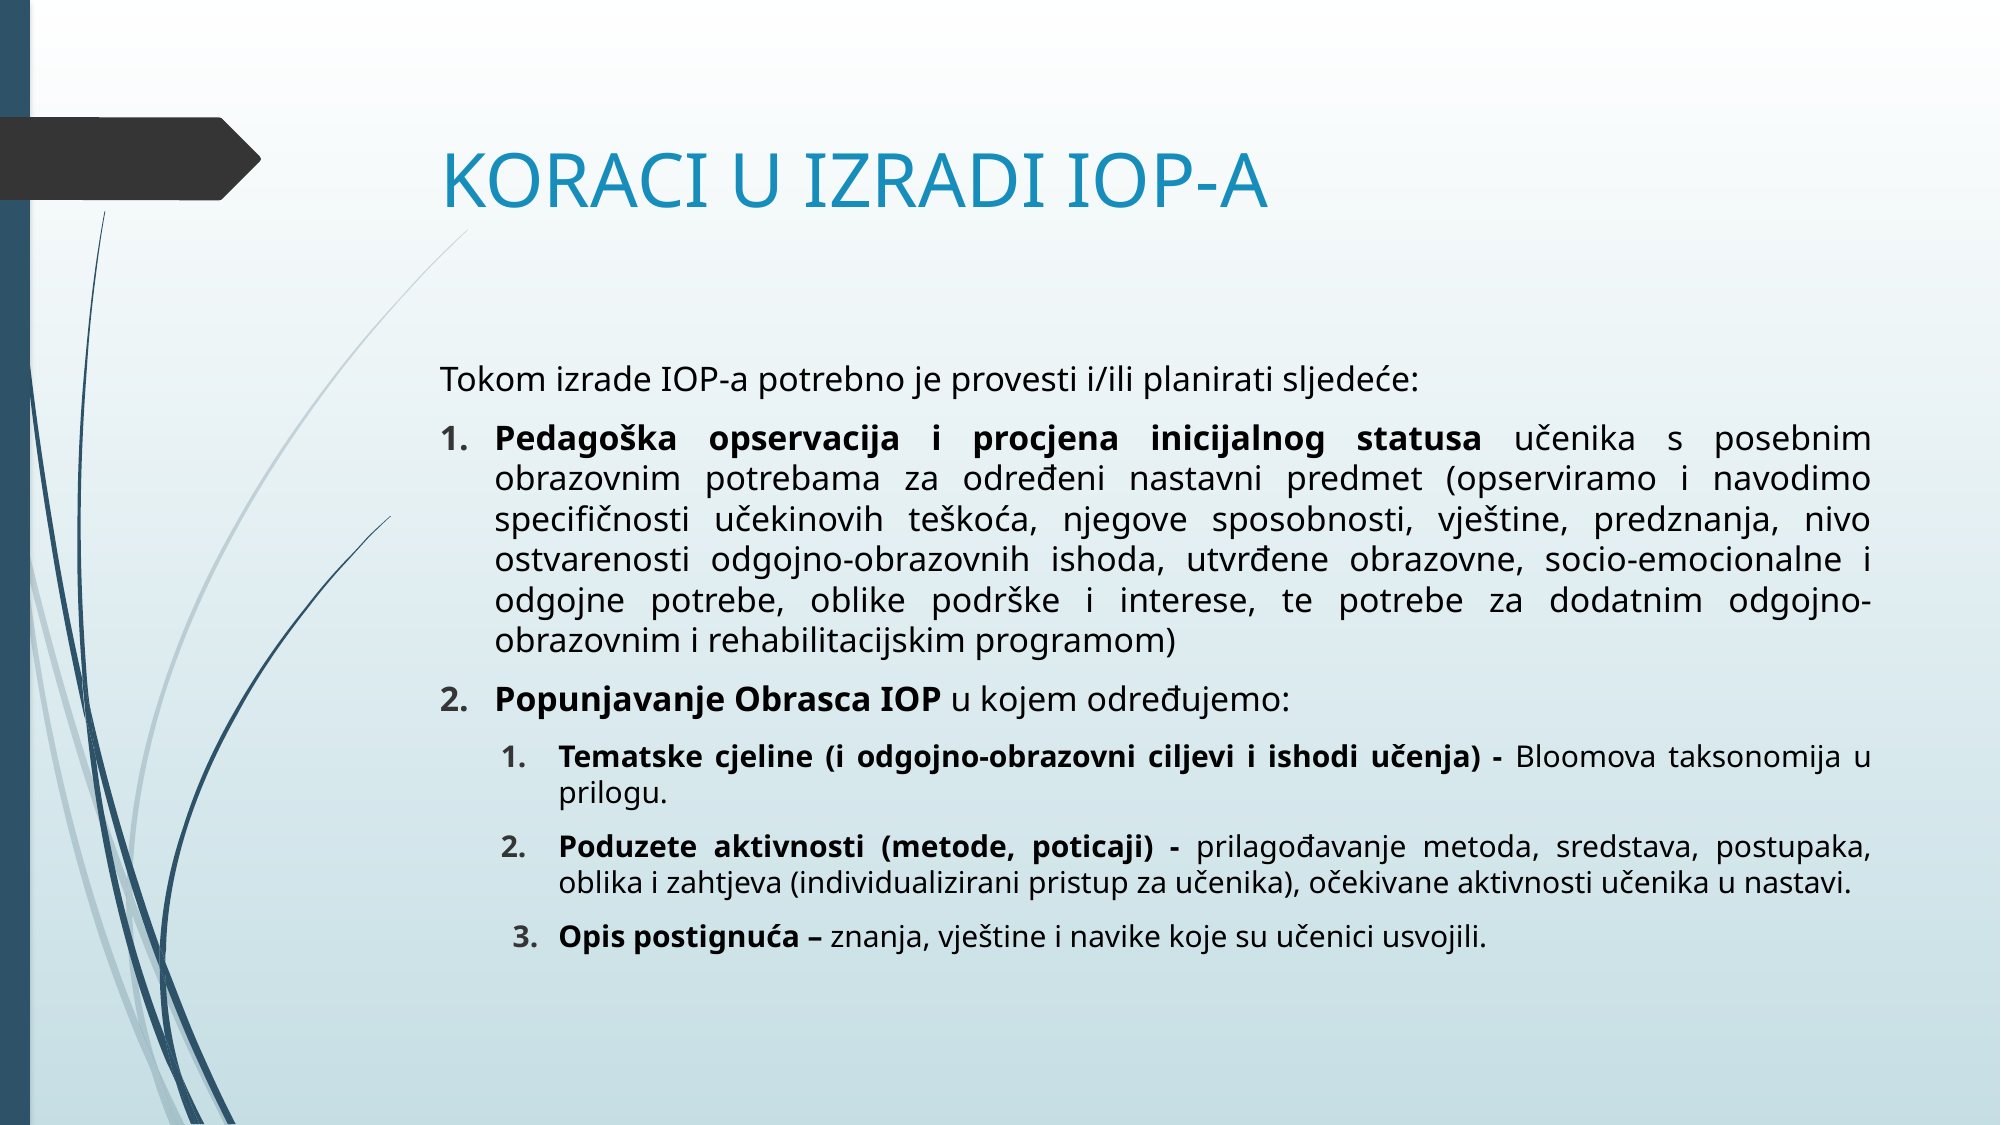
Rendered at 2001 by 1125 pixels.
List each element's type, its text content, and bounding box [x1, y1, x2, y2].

list Tokom izrade IOP-a potrebno je provesti i/ili planirati sljedeće: Pedagoška opservacija i procjena inicijalnog statusa učenika s posebnim obrazovnim potrebama za određeni nastavni predmet (opserviramo i navodimo specifičnosti učekinovih teškoća, njegove sposobnosti, vještine, predznanja, nivo ostvarenosti odgojno-obrazovnih ishoda, utvrđene obrazovne, socio-emocionalne i odgojne potrebe, oblike podrške i interese, te potrebe za dodatnim odgojno-obrazovnim i rehabilitacijskim programom) Popunjavanje Obrasca IOP u kojem određujemo: Tematske cjeline (i odgojno-obrazovni ciljevi i ishodi učenja) - Bloomova taksonomija u prilogu. Poduzete aktivnosti (metode, poticaji) - prilagođavanje metoda, sredstava, postupaka, oblika i zahtjeva (individualizirani pristup za učenika), očekivane aktivnosti učenika u nastavi. Opis postignuća – znanja, vještine i navike koje su učenici usvojili. [424, 350, 1888, 970]
title KORACI U IZRADI IOP-A [425, 124, 1888, 335]
